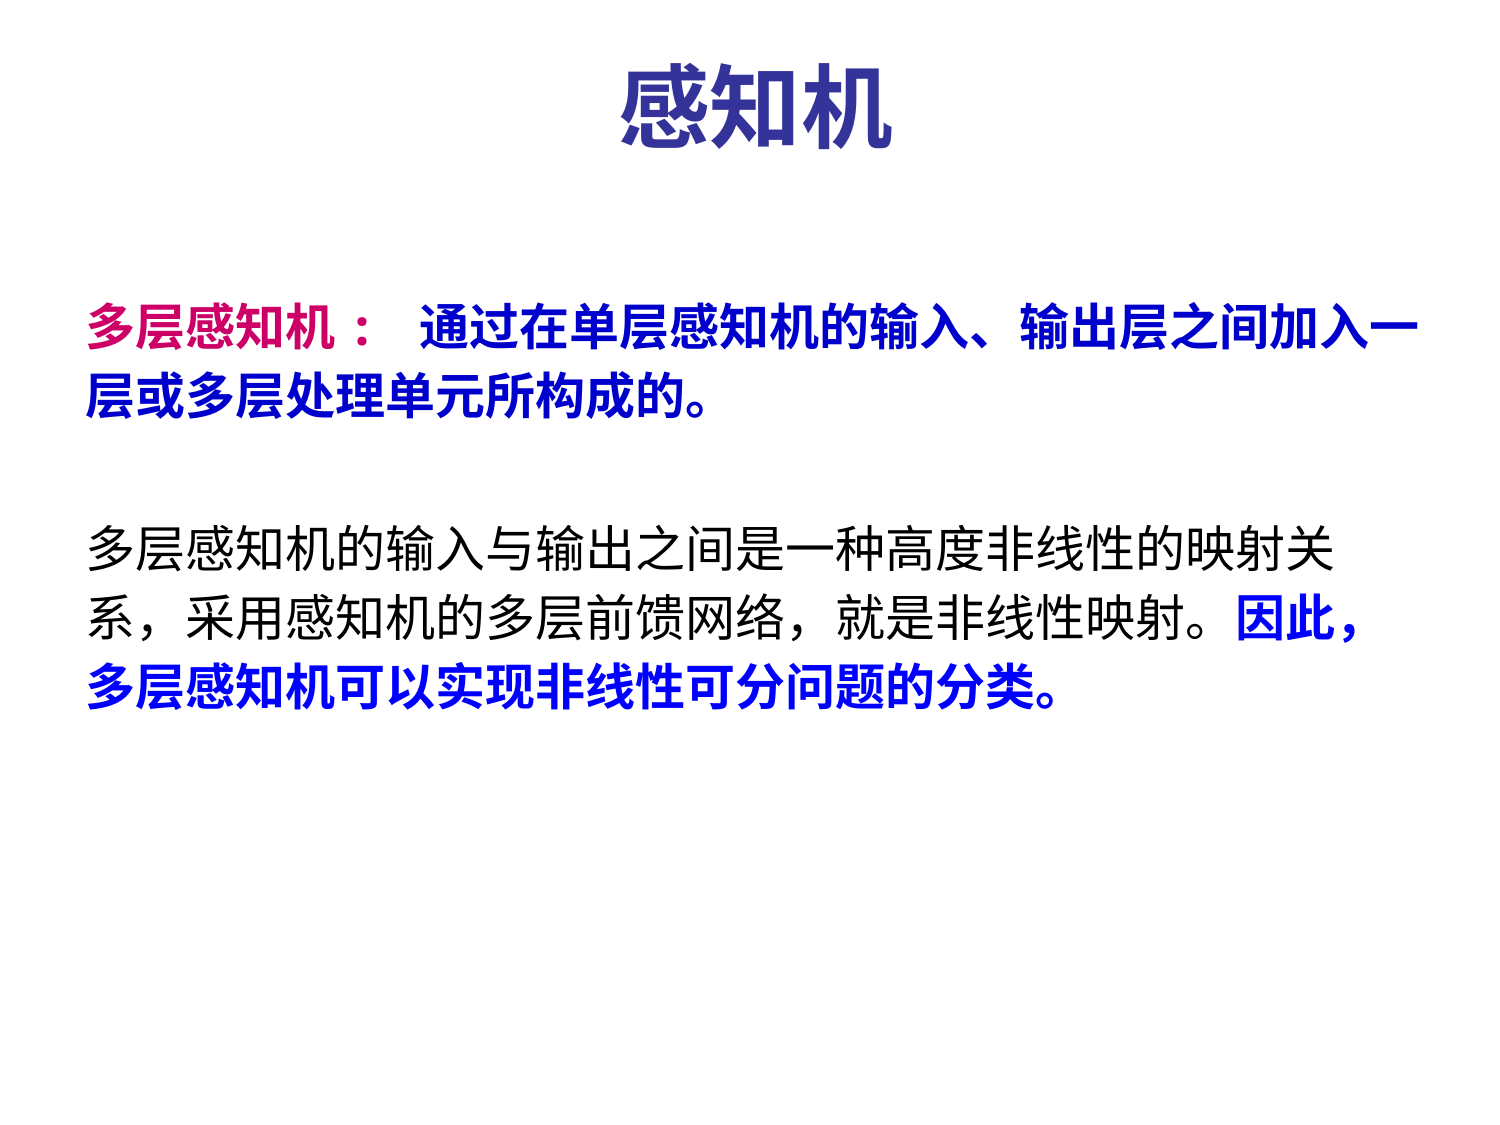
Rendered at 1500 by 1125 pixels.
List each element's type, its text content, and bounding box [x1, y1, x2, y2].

text_box 感知机 [141, 42, 1371, 168]
text_box 多层感知机: 通过在单层感知机的输入、输出层之间加入一层或多层处理单元所构成的。 多层感知机的输入与输出之间是一种高度非线性的映射关系，采用感知机的多层前馈网络，就是非线性映射。因此，多层感知机可以实现非线性可分问题的分类。 [70, 278, 1436, 723]
